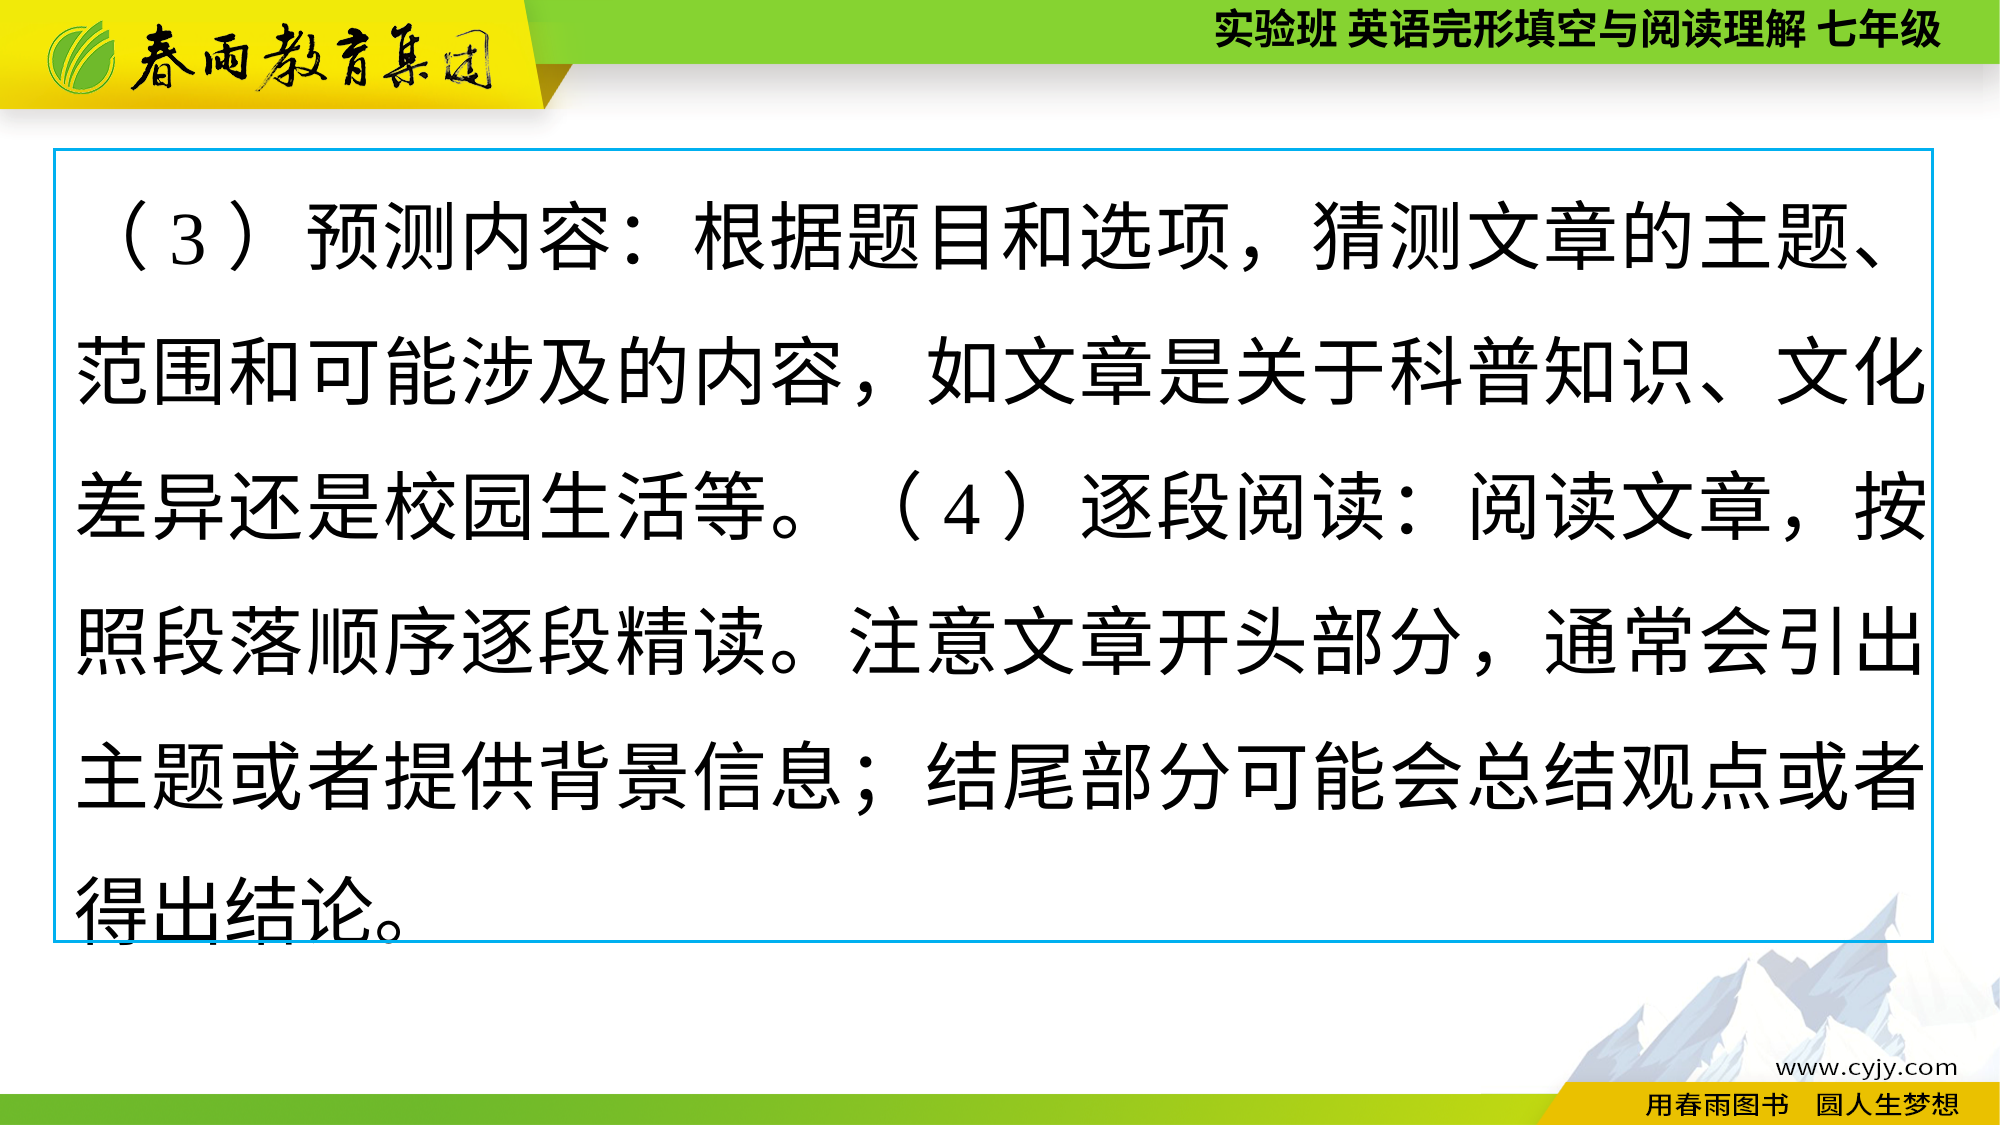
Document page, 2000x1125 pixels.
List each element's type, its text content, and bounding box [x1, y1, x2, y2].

picture [0, 0, 2000, 1125]
list （3）预测内容：根据题目和选项，猜测文章的主题、范围和可能涉及的内容，如文章是关于科普知识、文化差异还是校园生活等。（4）逐段阅读：阅读文章，按照段落顺序逐段精读。注意文章开头部分，通常会引出主题或者提供背景信息；结尾部分可能会总结观点或者得出结论。 [59, 137, 1944, 953]
text_box [54, 149, 1933, 942]
